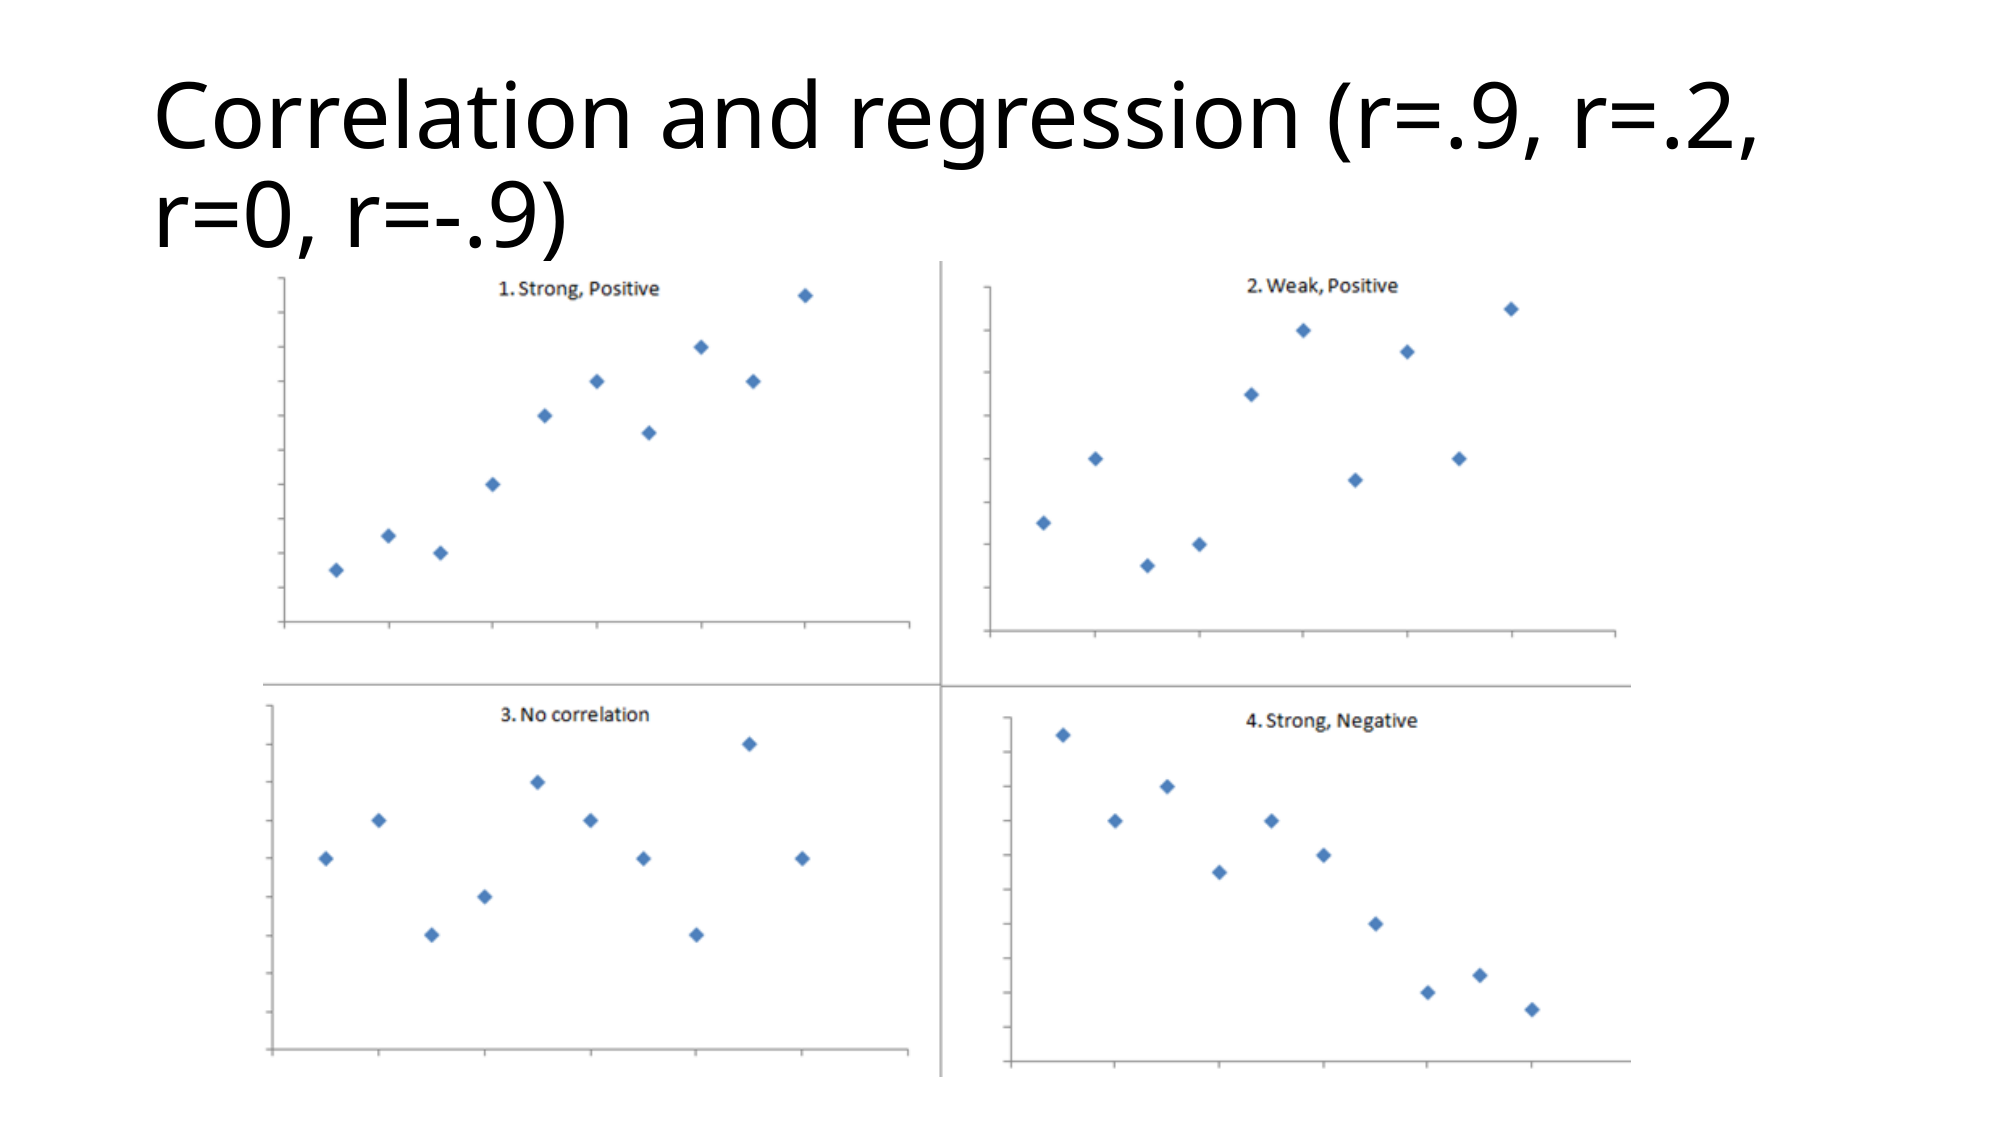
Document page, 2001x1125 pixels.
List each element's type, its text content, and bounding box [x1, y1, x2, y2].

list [262, 261, 1631, 1077]
title Correlation and regression (r=.9, r=.2, r=0, r=-.9) [137, 59, 1863, 278]
